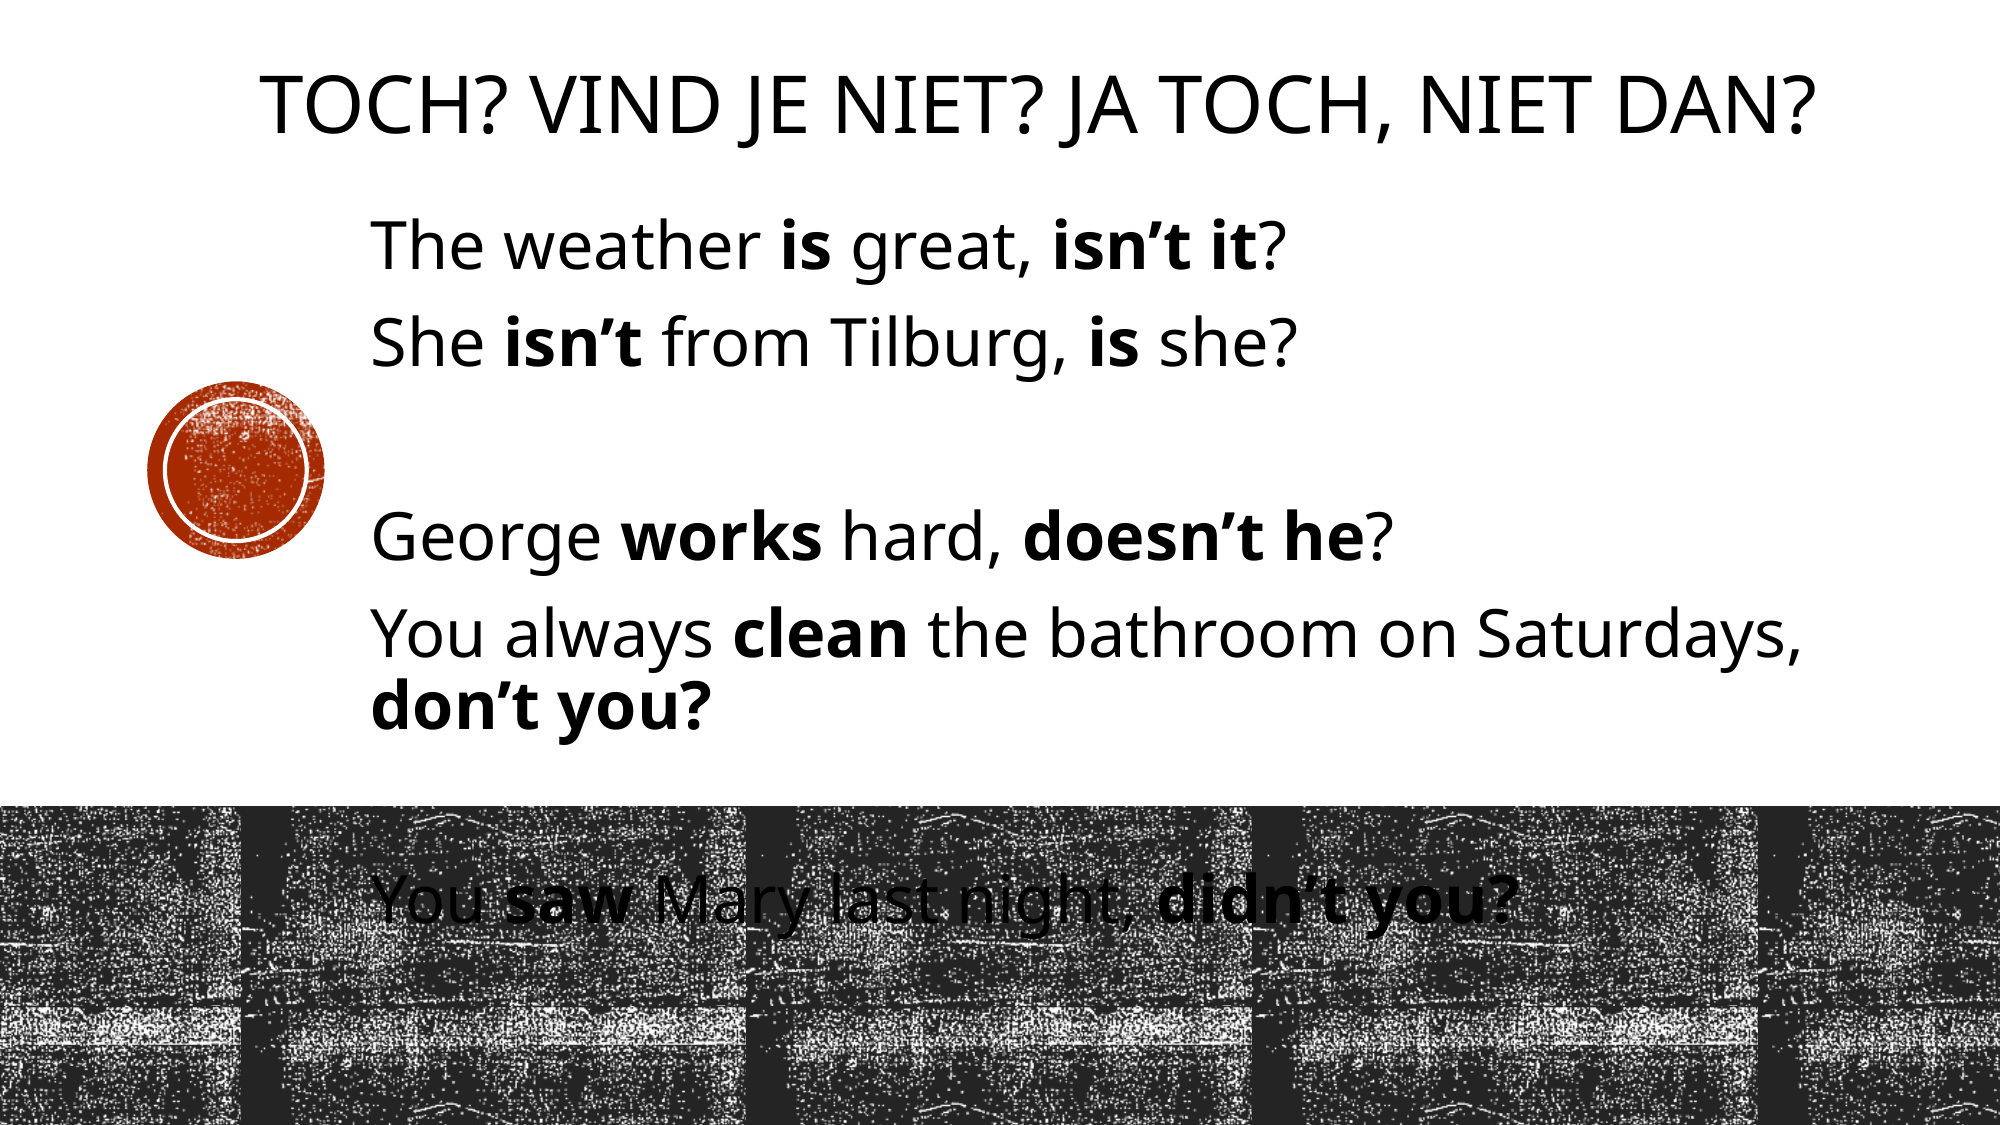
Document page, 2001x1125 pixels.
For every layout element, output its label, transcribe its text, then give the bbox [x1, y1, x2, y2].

title Toch? Vind je niet? Ja toch, niet dan? [244, 56, 1927, 166]
list The weather is great, isn’t it? She isn’t from Tilburg, is she? George works hard, doesn’t he? You always clean the bathroom on Saturdays, don’t you? You saw Mary last night, didn’t you? [355, 204, 1841, 928]
